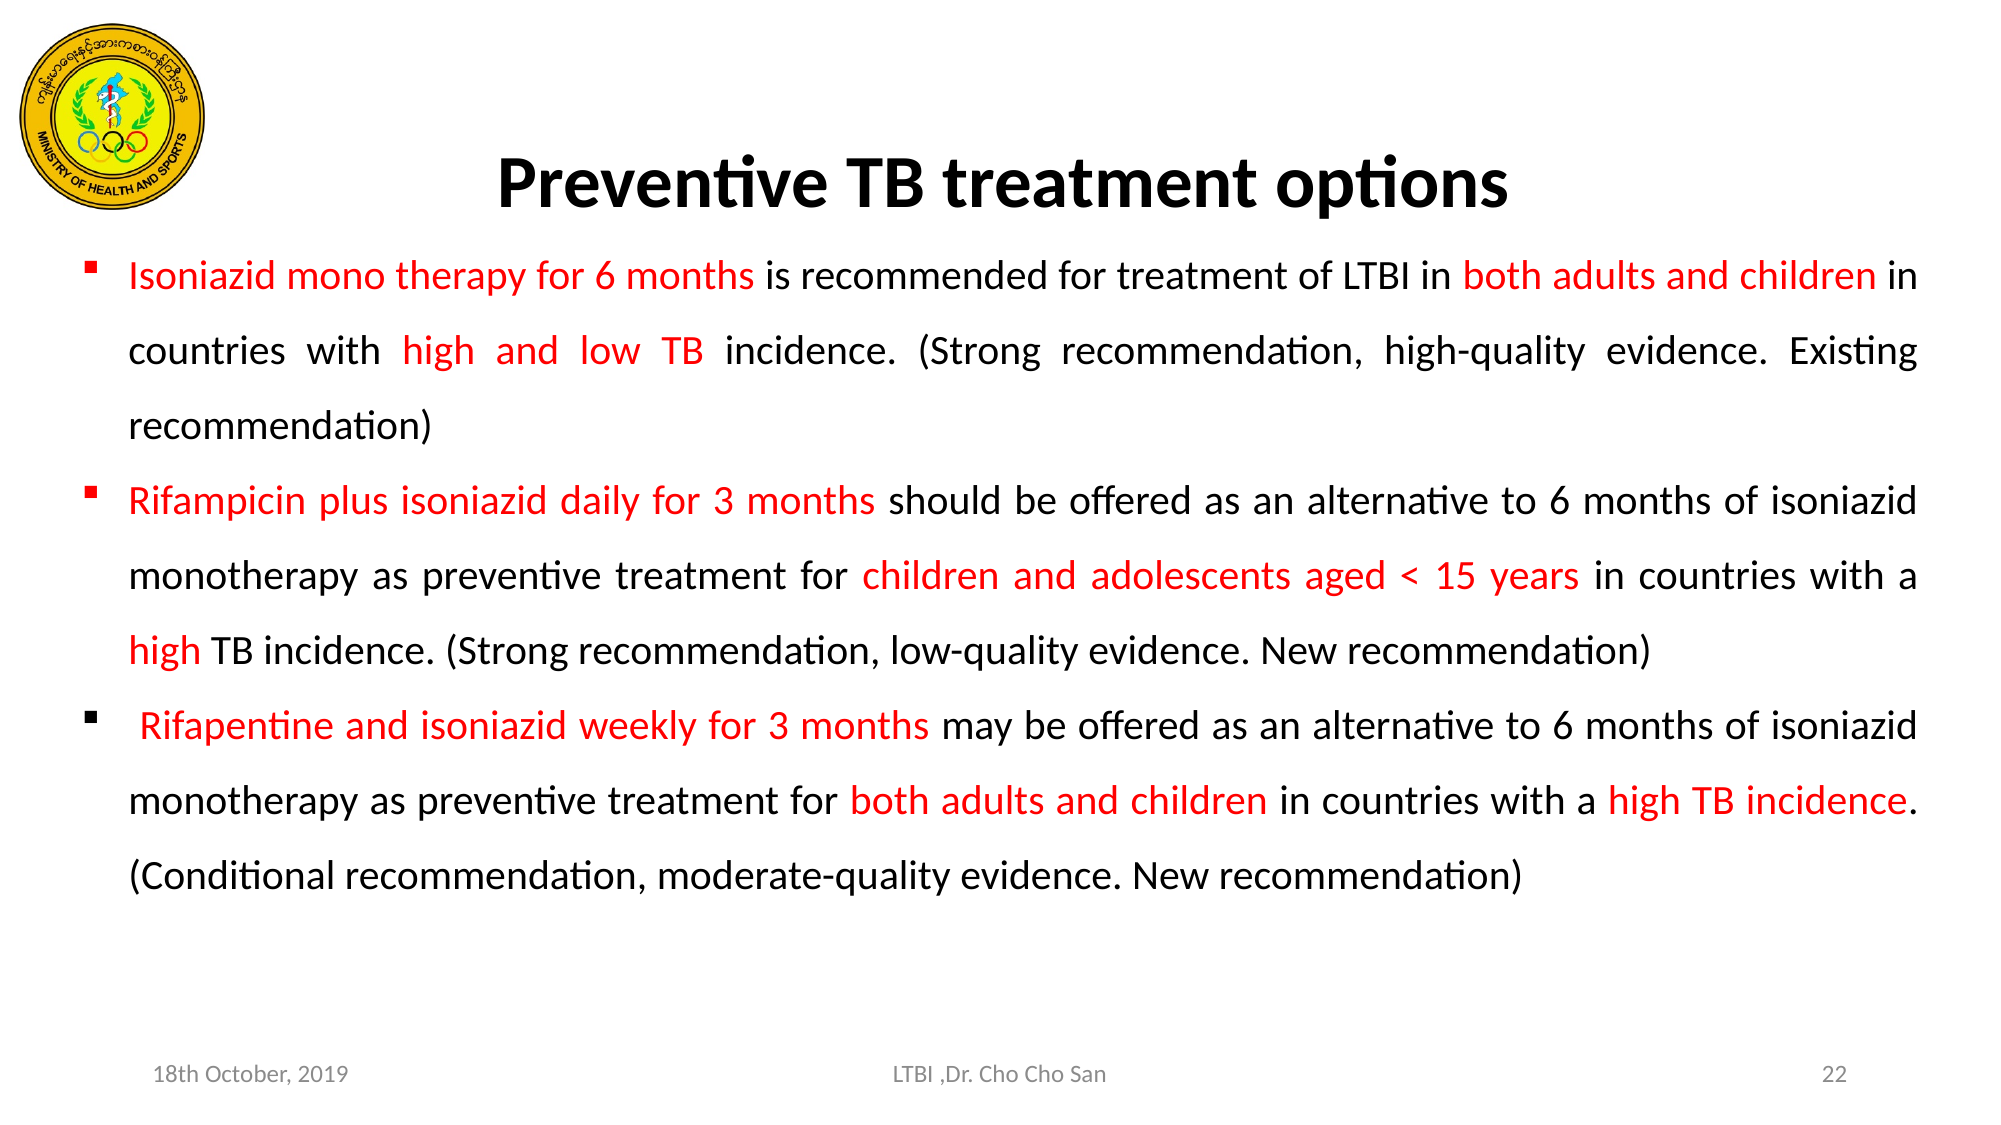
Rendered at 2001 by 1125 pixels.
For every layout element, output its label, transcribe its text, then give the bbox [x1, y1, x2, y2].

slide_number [137, 1042, 588, 1103]
footer LTBI ,Dr. Cho Cho San [662, 1042, 1338, 1103]
text_box Preventive TB treatment options Isoniazid mono therapy for 6 months is recommended for treatment of LTBI in both adults and children in countries with high and low TB incidence. (Strong recommendation, high-quality evidence. Existing recommendation) Rifampicin plus isoniazid daily for 3 months should be offered as an alternative to 6 months of isoniazid monotherapy as preventive treatment for children and adolescents aged < 15 years in countries with a high TB incidence. (Strong recommendation, low-quality evidence. New recommendation) Rifapentine and isoniazid weekly for 3 months may be offered as an alternative to 6 months of isoniazid monotherapy as preventive treatment for both adults and children in countries with a high TB incidence. (Conditional recommendation, moderate-quality evidence. New recommendation) [66, 80, 1934, 906]
picture [19, 23, 205, 210]
slide_number 22 [1412, 1042, 1863, 1103]
